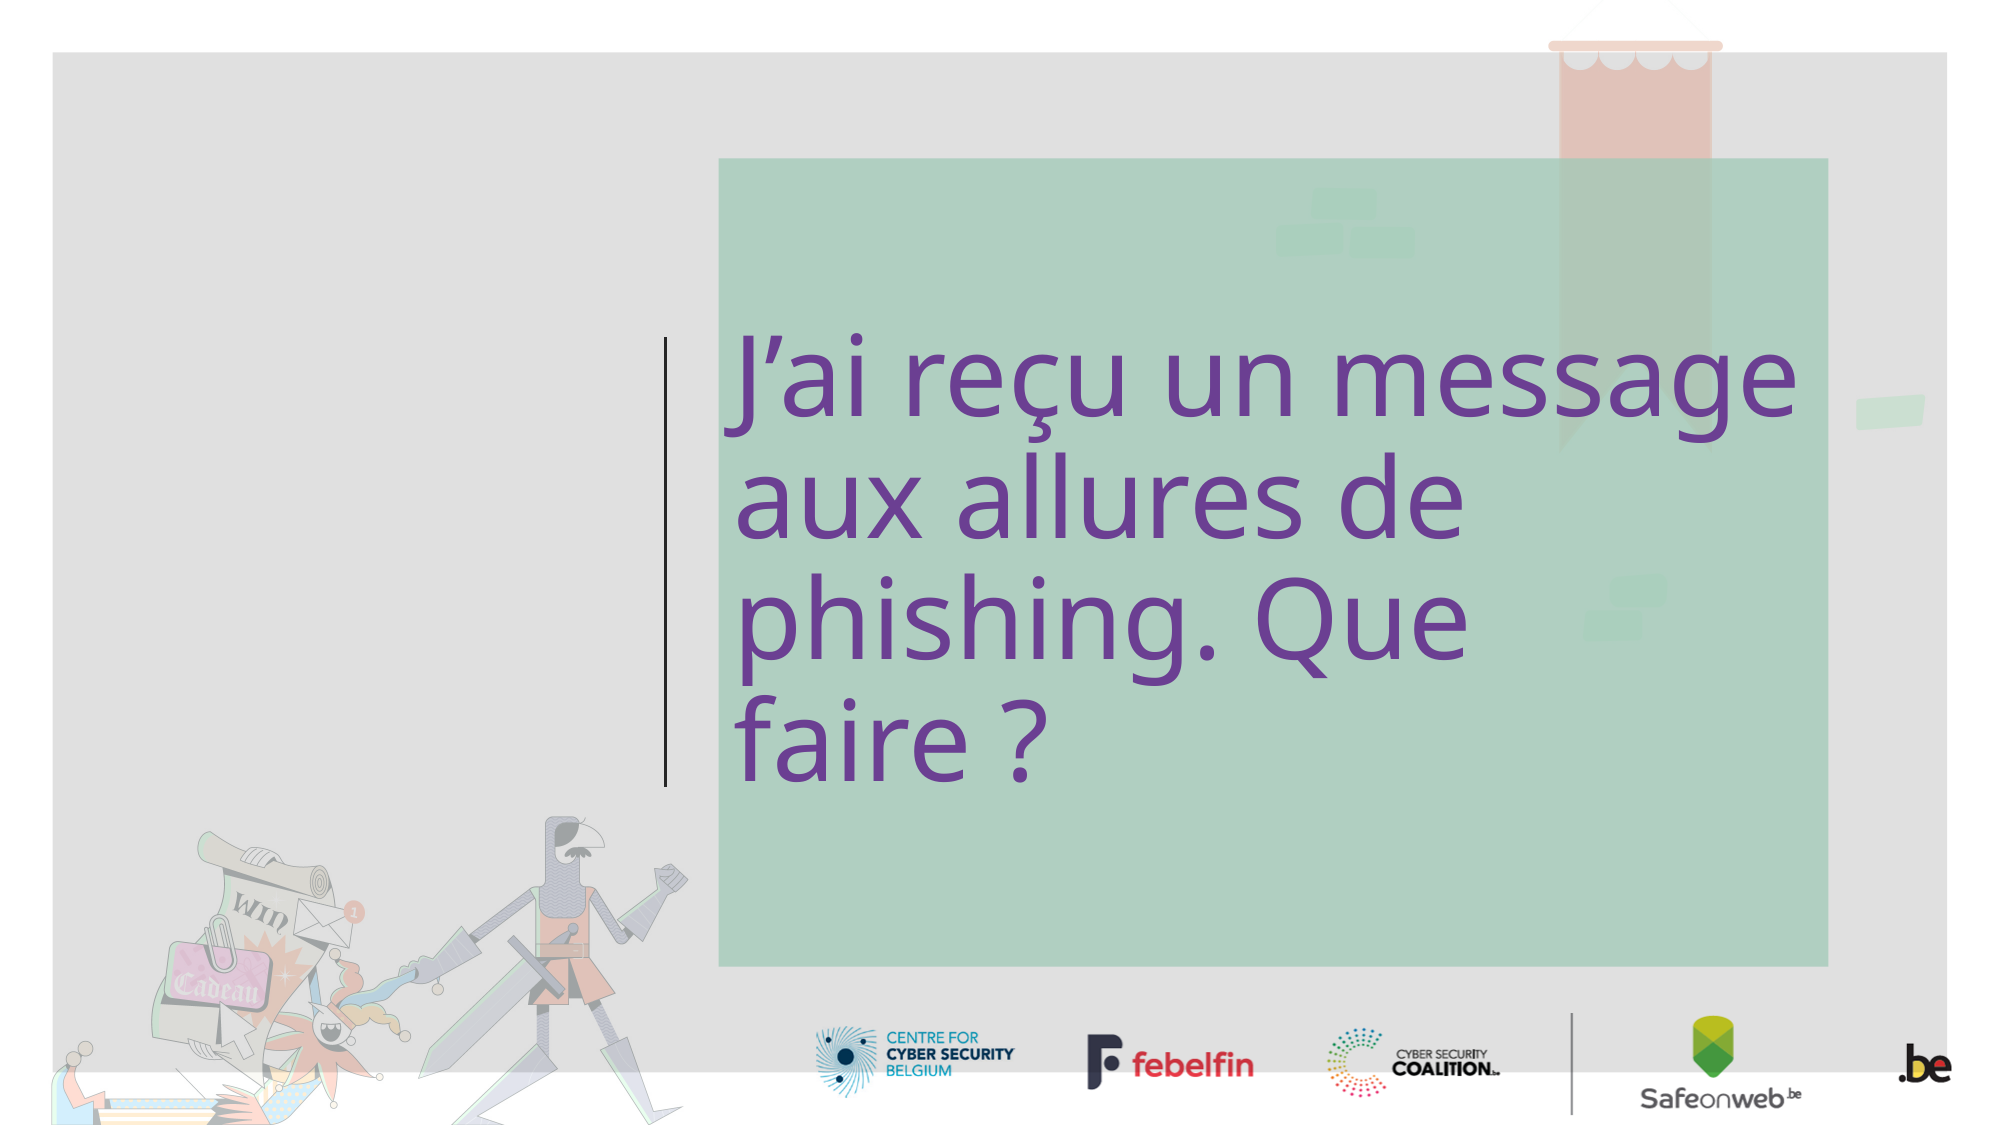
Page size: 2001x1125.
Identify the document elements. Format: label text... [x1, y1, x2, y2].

text_box [52, 51, 1948, 1073]
title J’ai reçu un message aux allures de phishing. Que faire ? [718, 158, 1829, 967]
picture [802, 1013, 2000, 1117]
